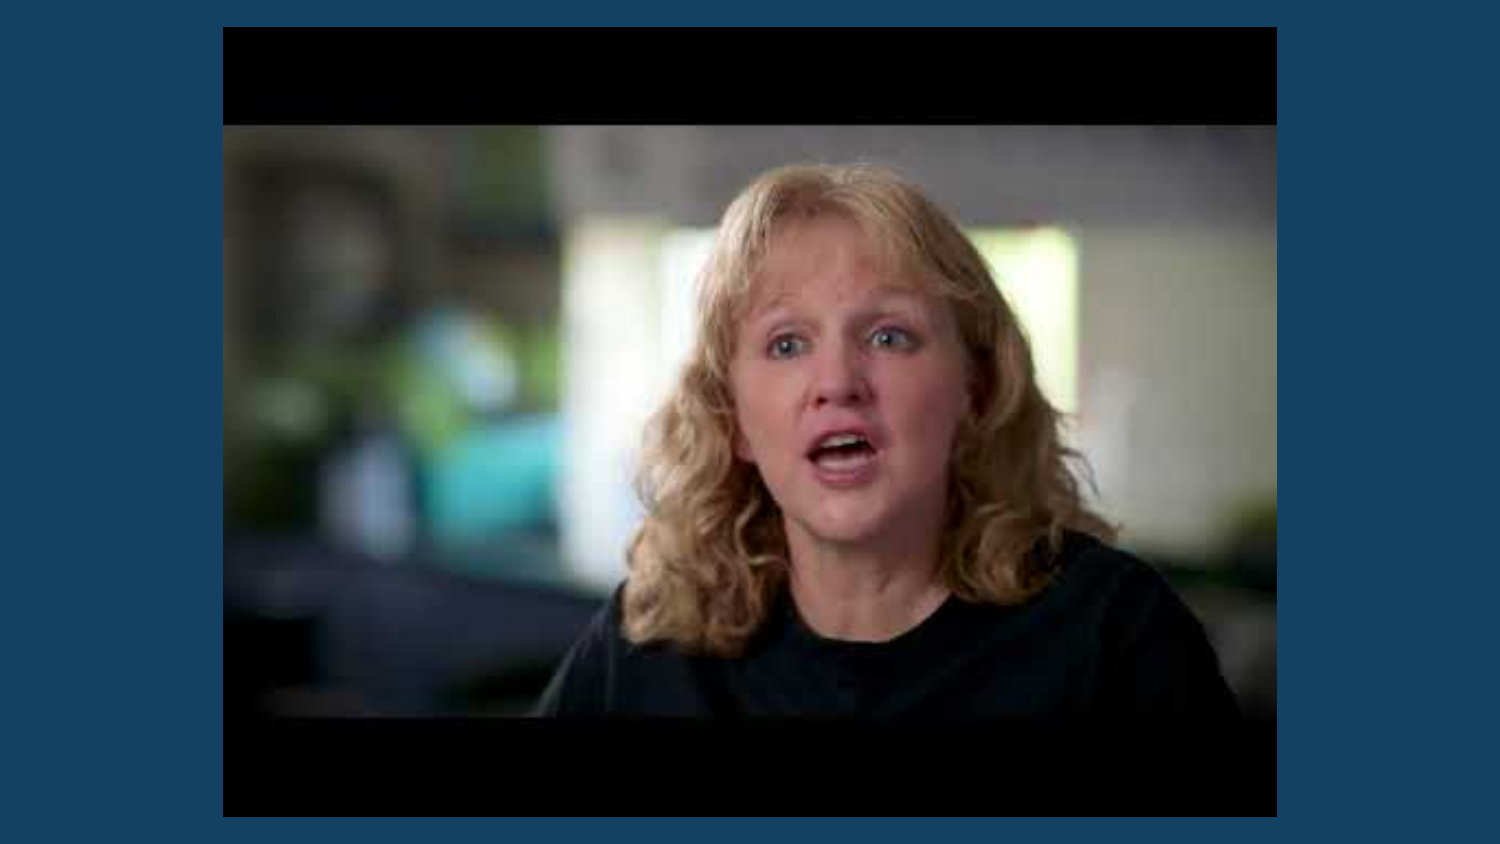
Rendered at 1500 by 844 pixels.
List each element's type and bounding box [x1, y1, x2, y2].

picture [223, 27, 1277, 817]
